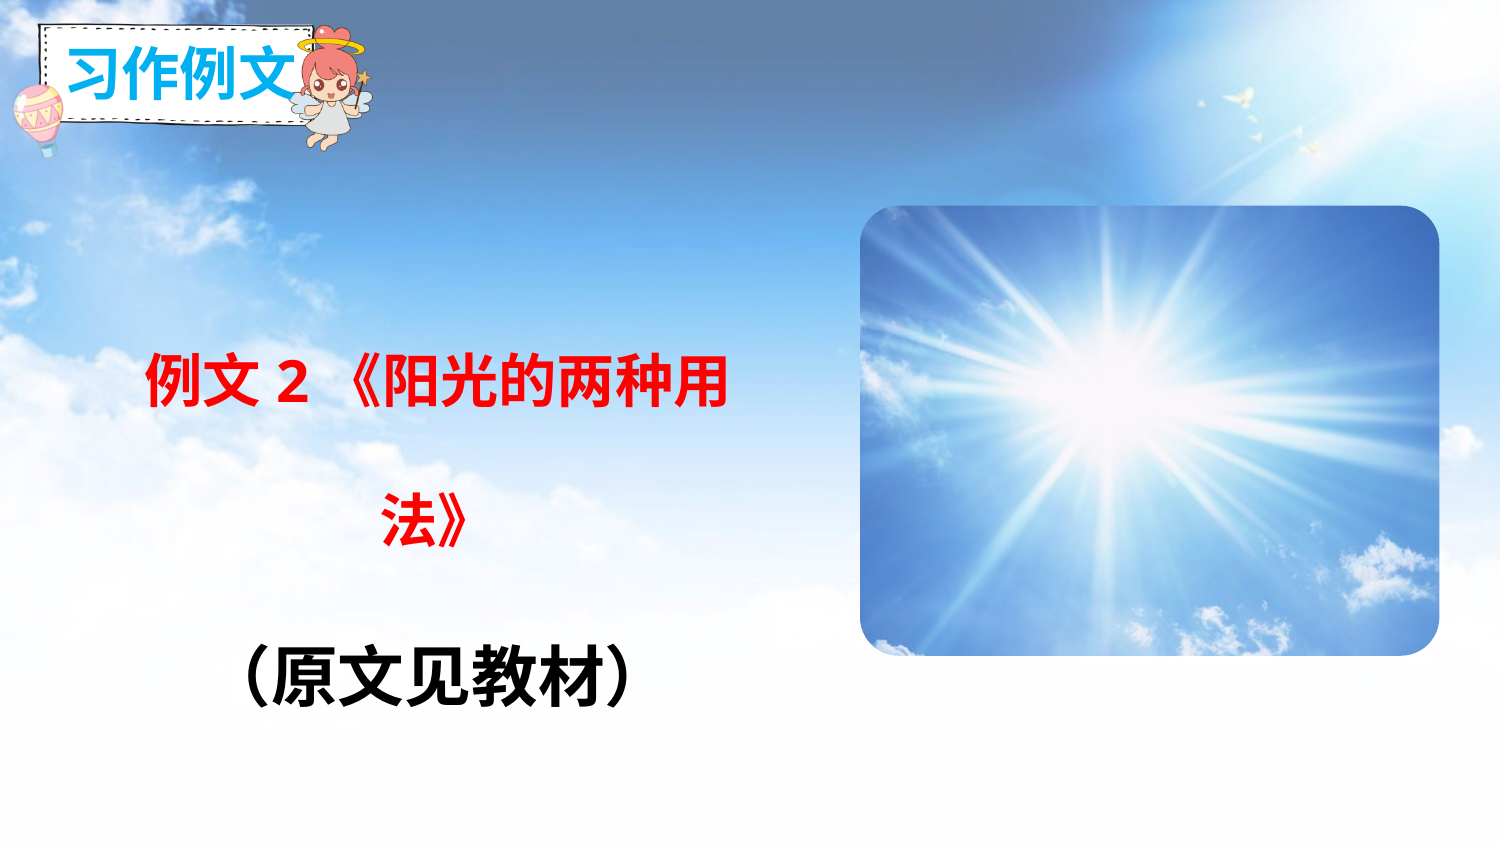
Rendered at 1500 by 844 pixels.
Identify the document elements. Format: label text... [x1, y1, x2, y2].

picture [0, 0, 1500, 844]
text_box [14, 17, 392, 164]
text_box 例文2《阳光的两种用法》 （原文见教材） [85, 267, 791, 722]
